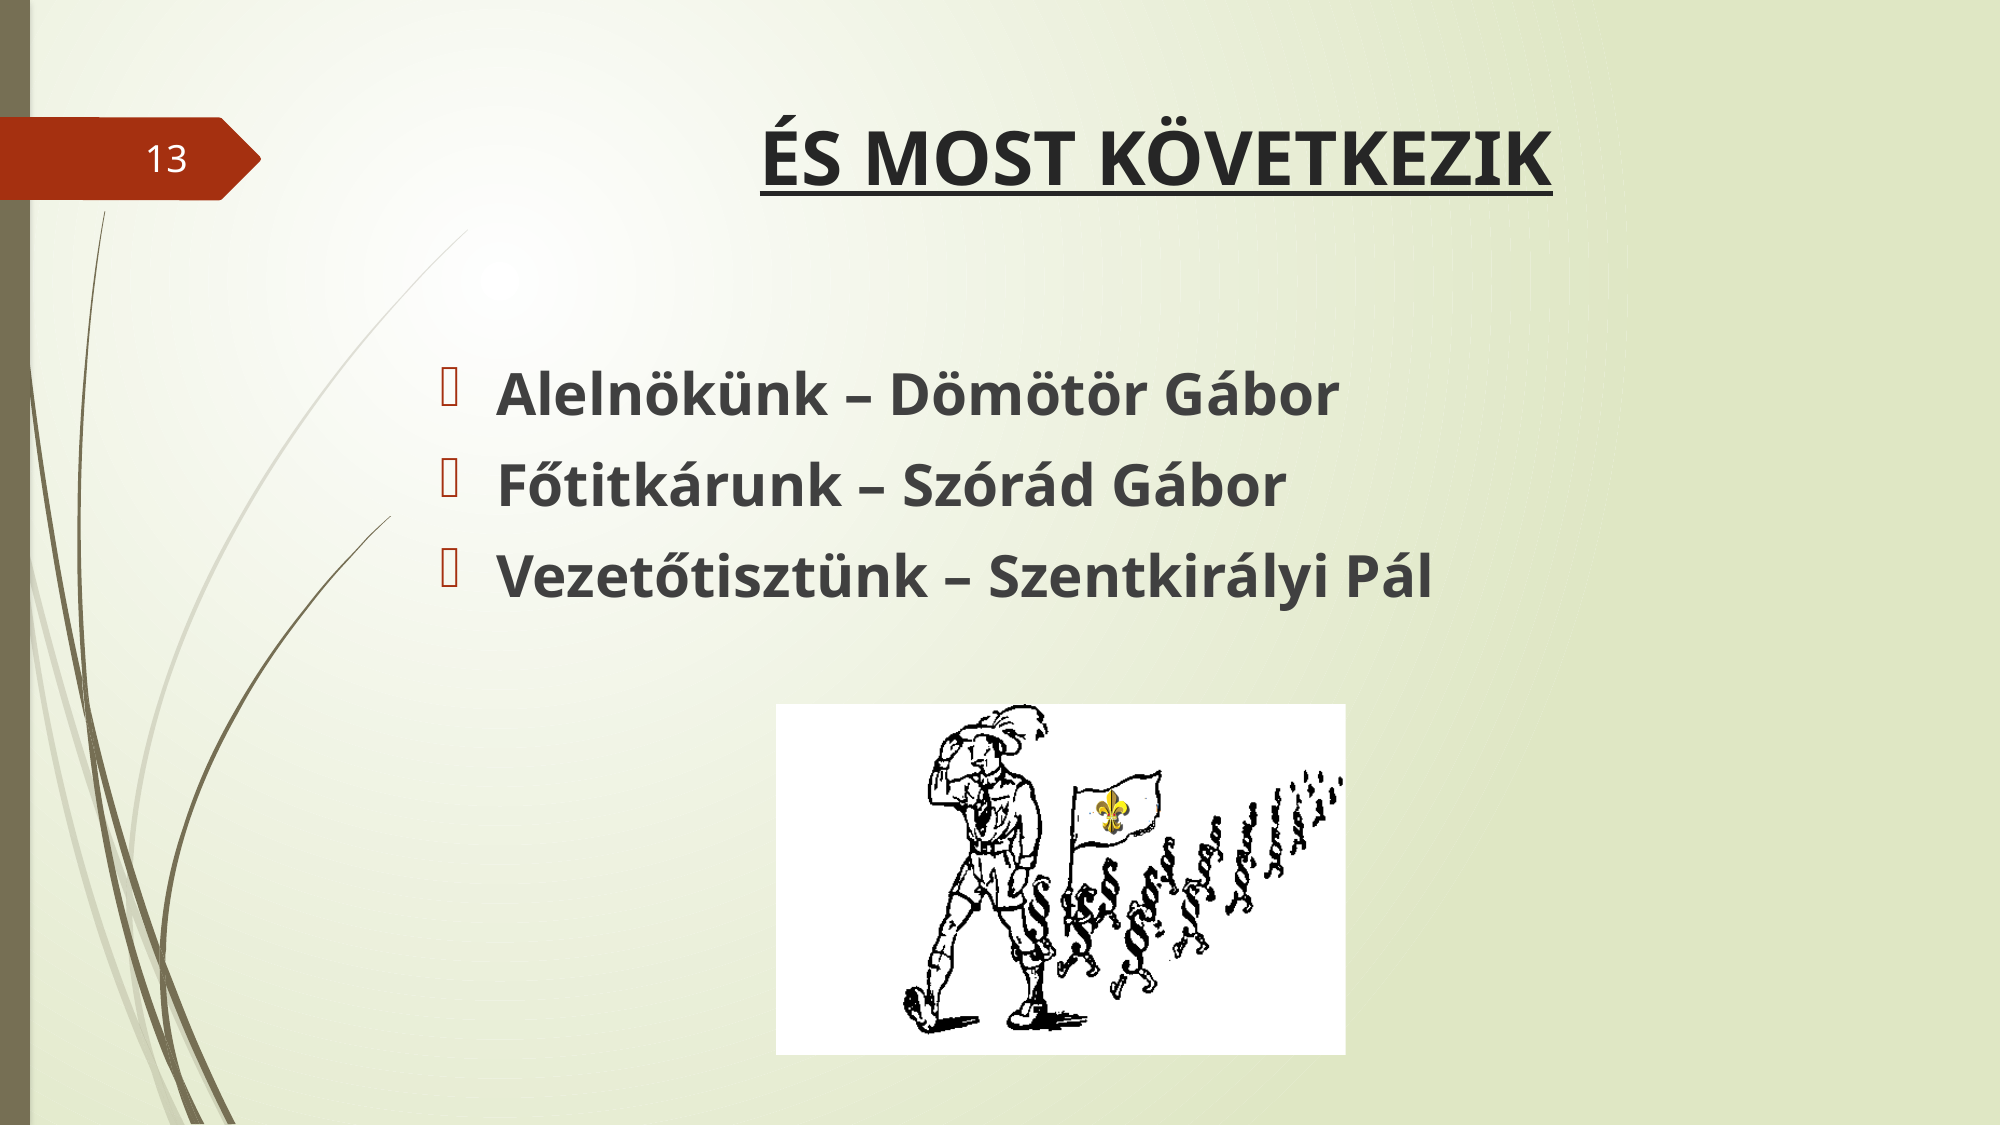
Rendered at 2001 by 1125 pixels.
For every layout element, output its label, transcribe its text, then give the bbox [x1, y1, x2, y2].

text_box 13 [130, 127, 203, 188]
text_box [775, 704, 1346, 1055]
picture [1089, 782, 1134, 838]
title ÉS MOST KÖVETKEZIK [425, 102, 1888, 313]
list Alelnökünk – Dömötör Gábor Főtitkárunk – Szórád Gábor Vezetőtisztünk – Szentkirályi Pál [424, 350, 1888, 970]
